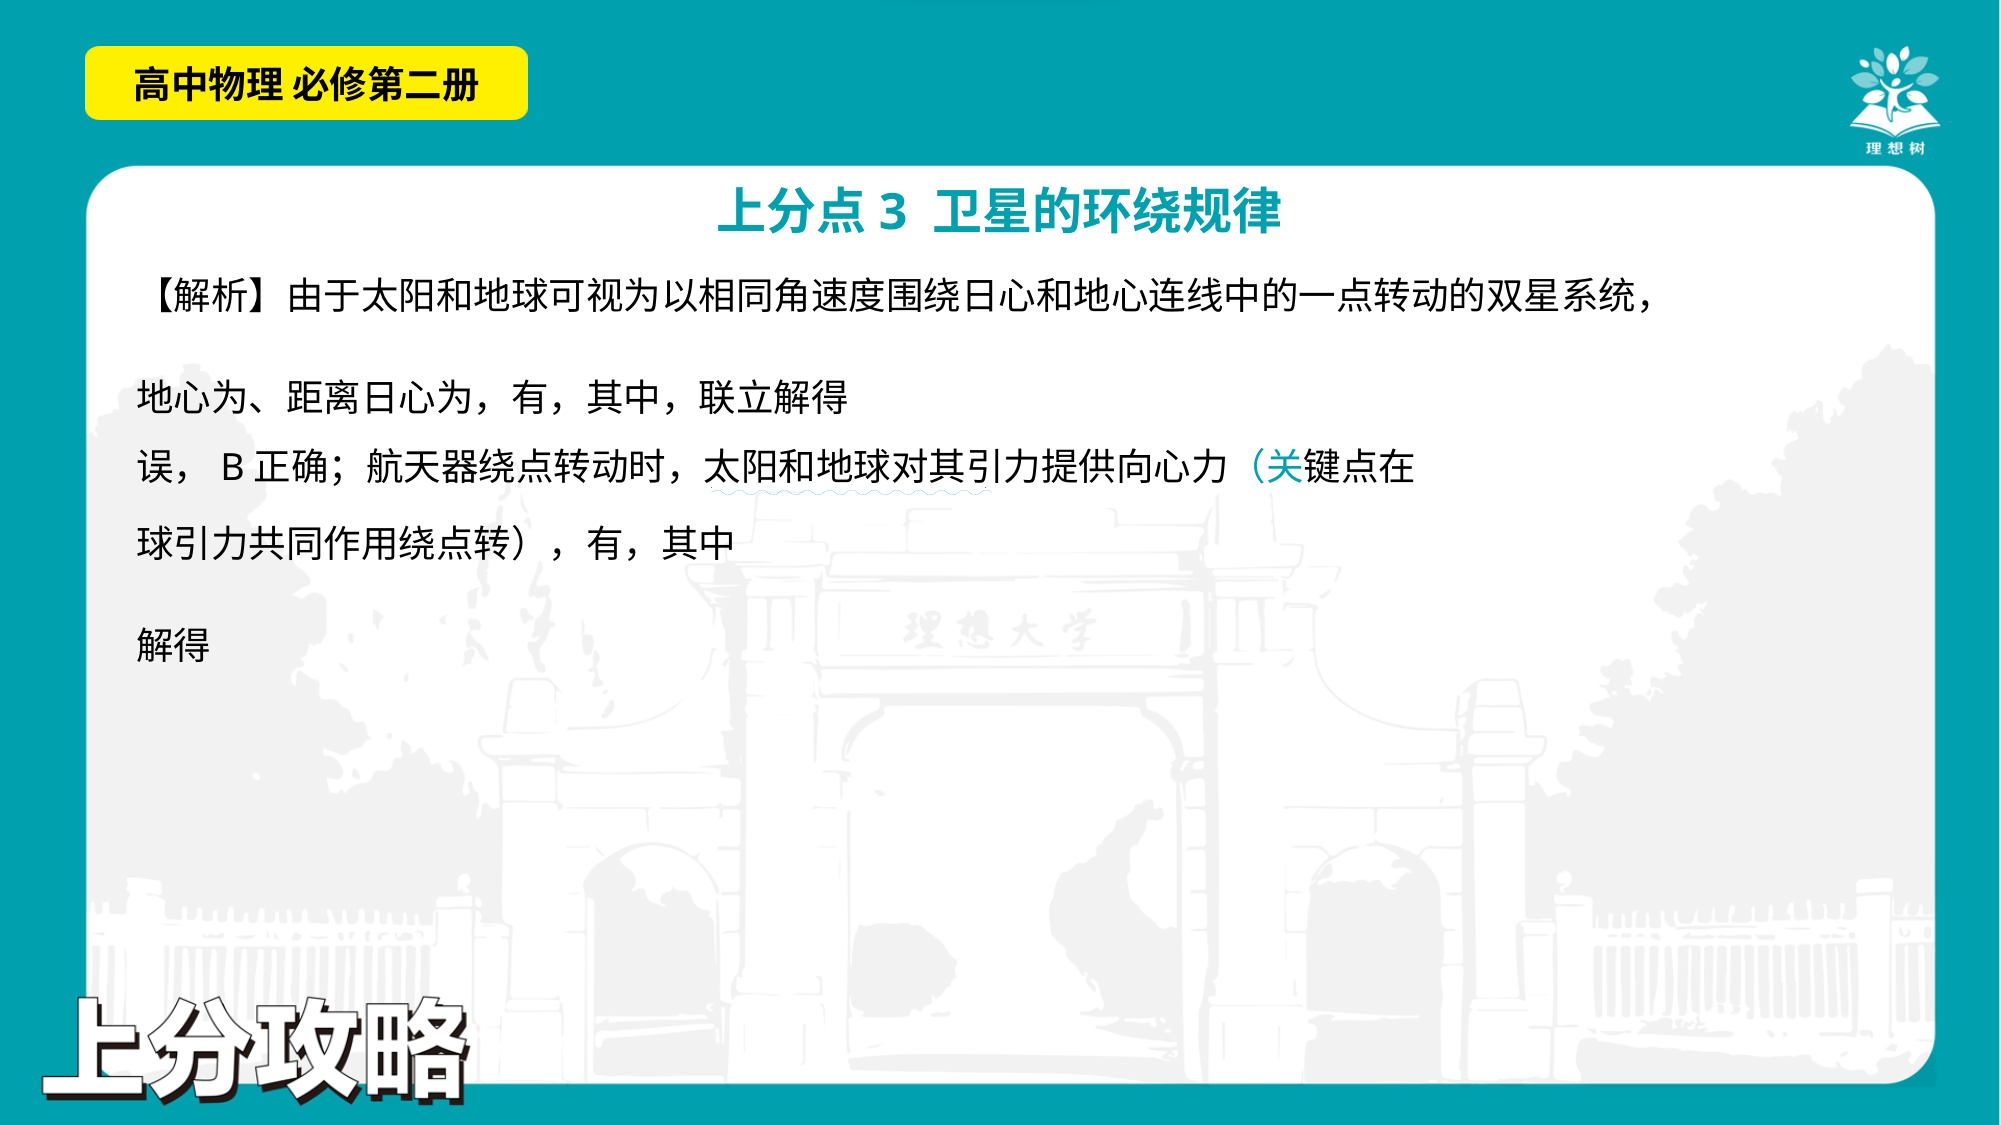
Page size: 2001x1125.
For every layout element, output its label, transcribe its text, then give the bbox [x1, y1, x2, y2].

text_box . . [710, 418, 1237, 489]
picture [0, 0, 2000, 1125]
